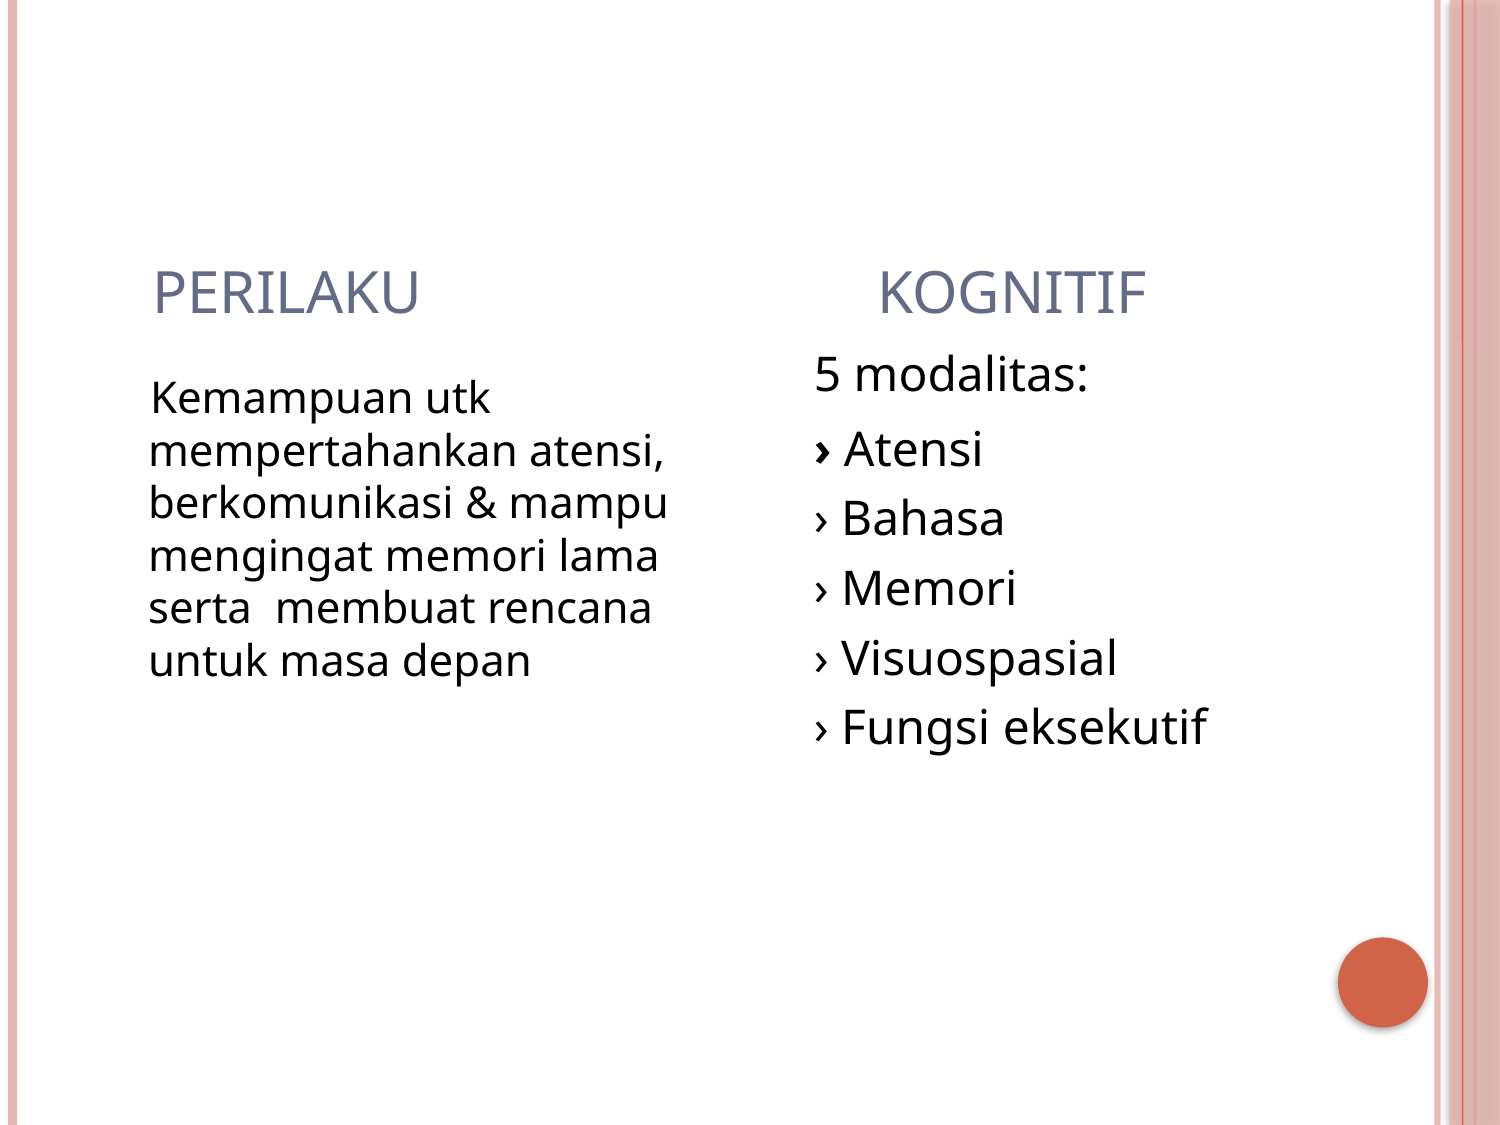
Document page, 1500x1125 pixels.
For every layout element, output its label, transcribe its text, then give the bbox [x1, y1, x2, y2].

text_box KOGNITIF [862, 212, 1300, 312]
title PERILAKU [137, 224, 588, 333]
list Kemampuan utk mempertahankan atensi, berkomunikasi & mampu mengingat memori lama serta membuat rencana untuk masa depan [75, 362, 725, 725]
text_box 5 modalitas: › Atensi › Bahasa › Memori › Visuospasial › Fungsi eksekutif [725, 312, 1363, 800]
